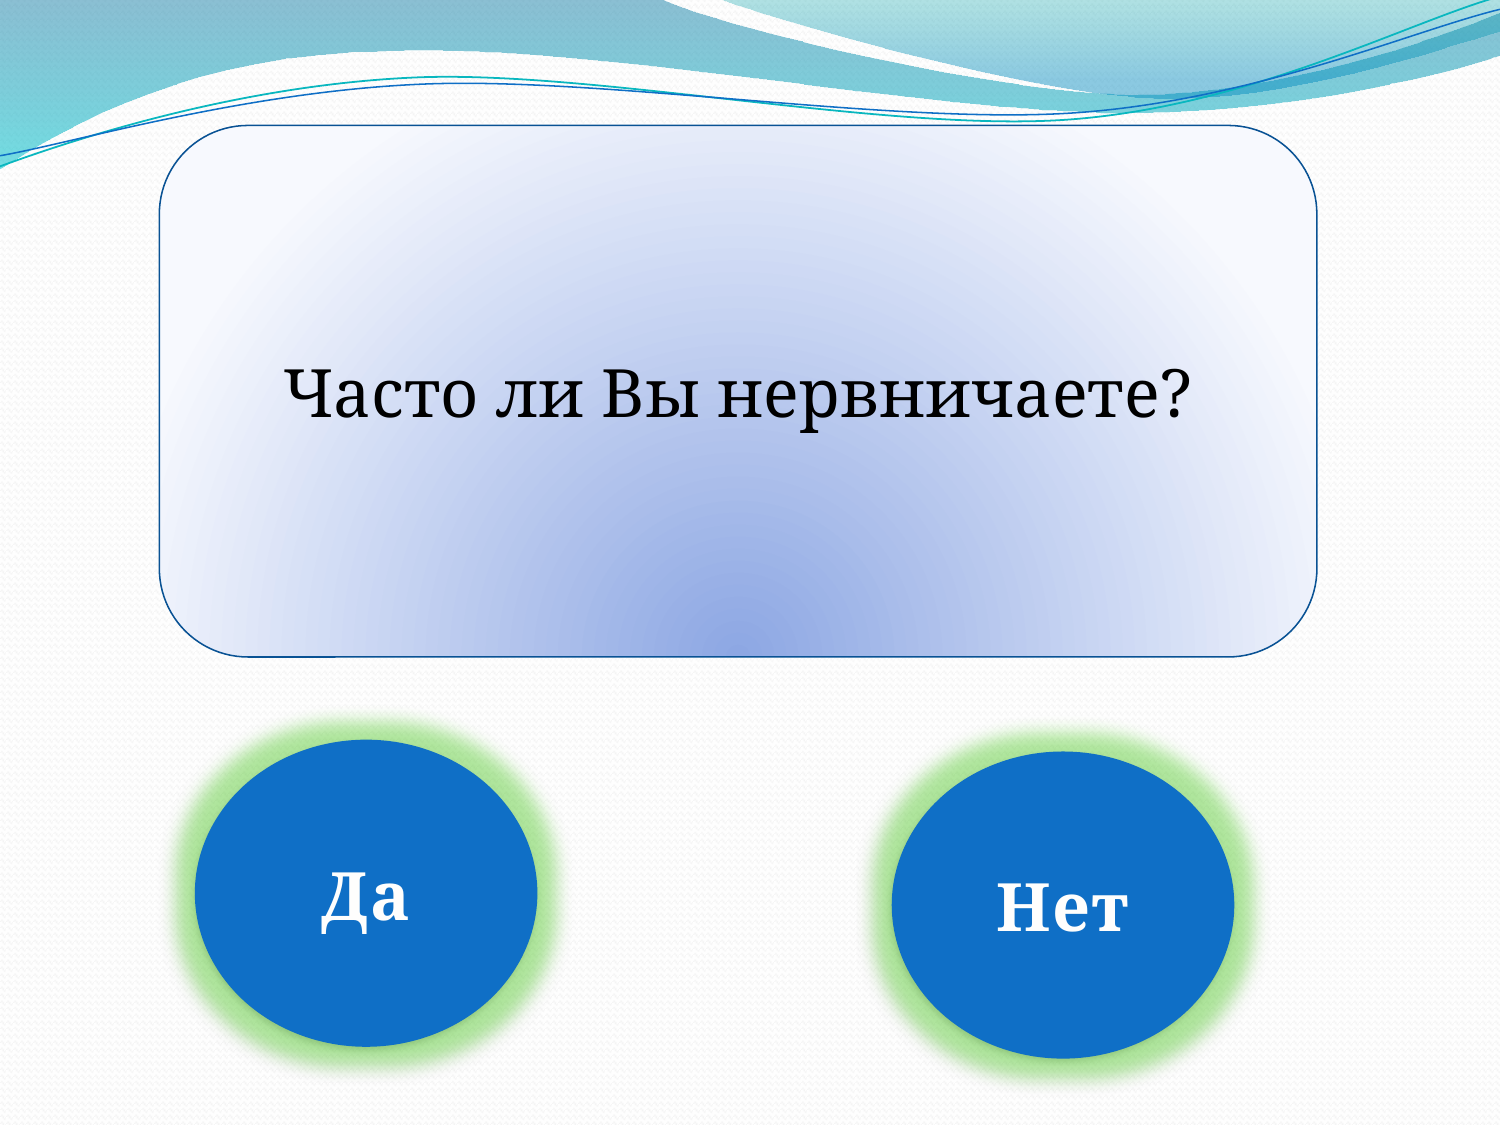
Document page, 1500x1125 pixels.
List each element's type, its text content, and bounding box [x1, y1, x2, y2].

text_box Да [192, 737, 540, 1049]
text_box Часто ли Вы нервничаете? [158, 124, 1318, 658]
text_box Нет [889, 749, 1237, 1061]
